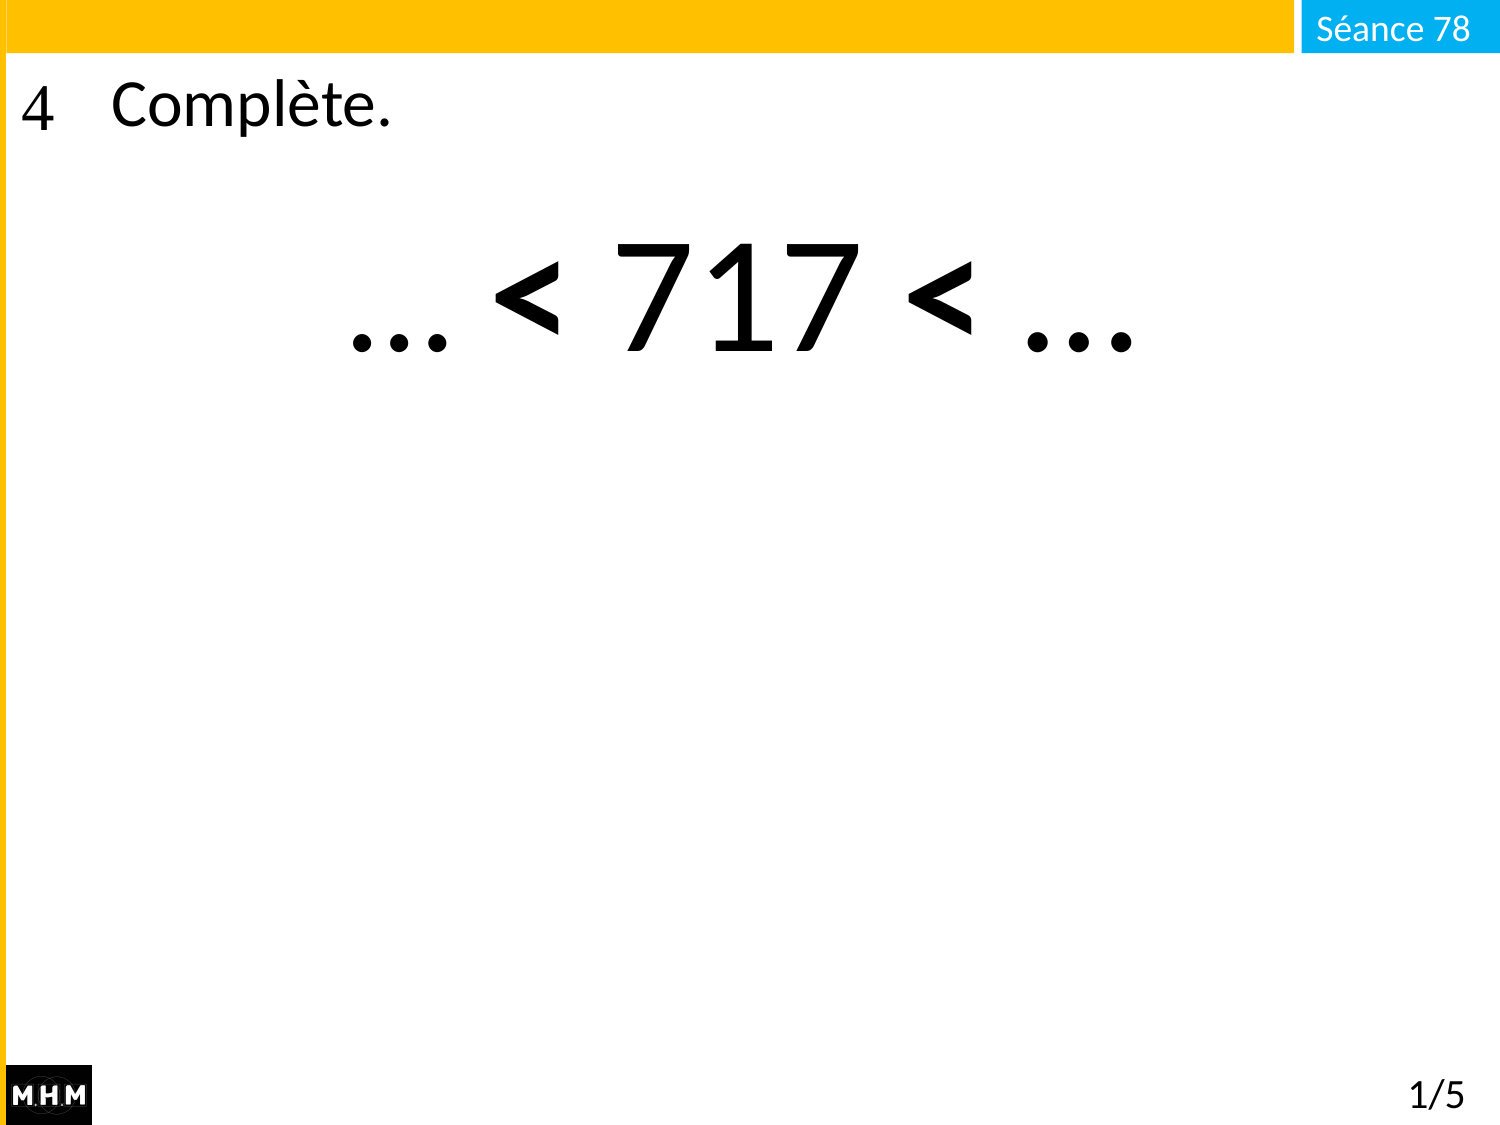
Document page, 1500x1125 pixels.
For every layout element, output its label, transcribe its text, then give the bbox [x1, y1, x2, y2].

title Complète. [96, 60, 1391, 149]
picture [6, 1065, 92, 1125]
list 1/5 [1373, 1064, 1500, 1125]
text_box … < 717 < … [271, 177, 1216, 393]
